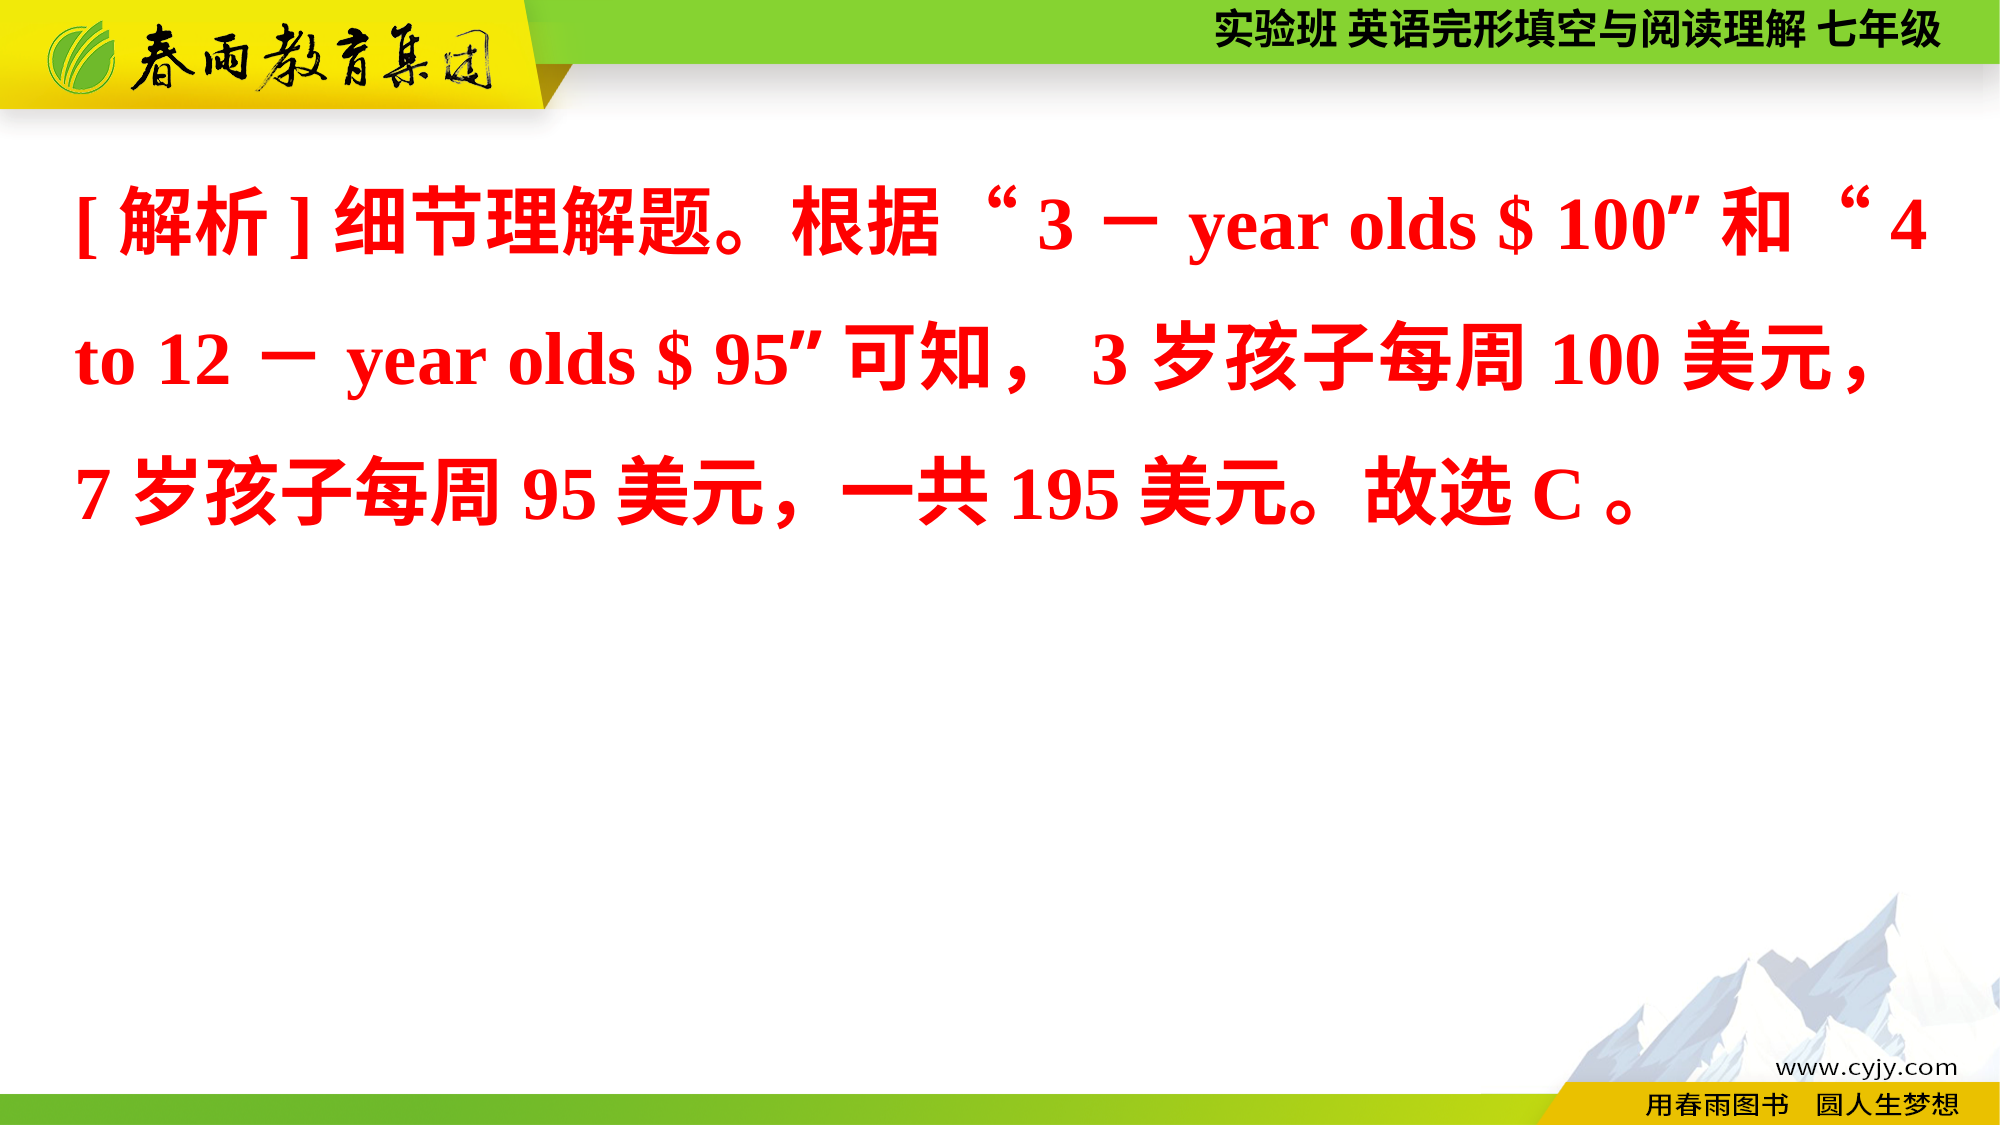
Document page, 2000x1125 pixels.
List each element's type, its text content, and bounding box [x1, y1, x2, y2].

picture [0, 0, 2000, 1125]
list [解析]细节理解题。根据“3－year olds $ 100”和“4 to 12－year olds $ 95”可知，3岁孩子每周100美元，7岁孩子每周95美元，一共195美元。故选C。 [59, 122, 1944, 530]
